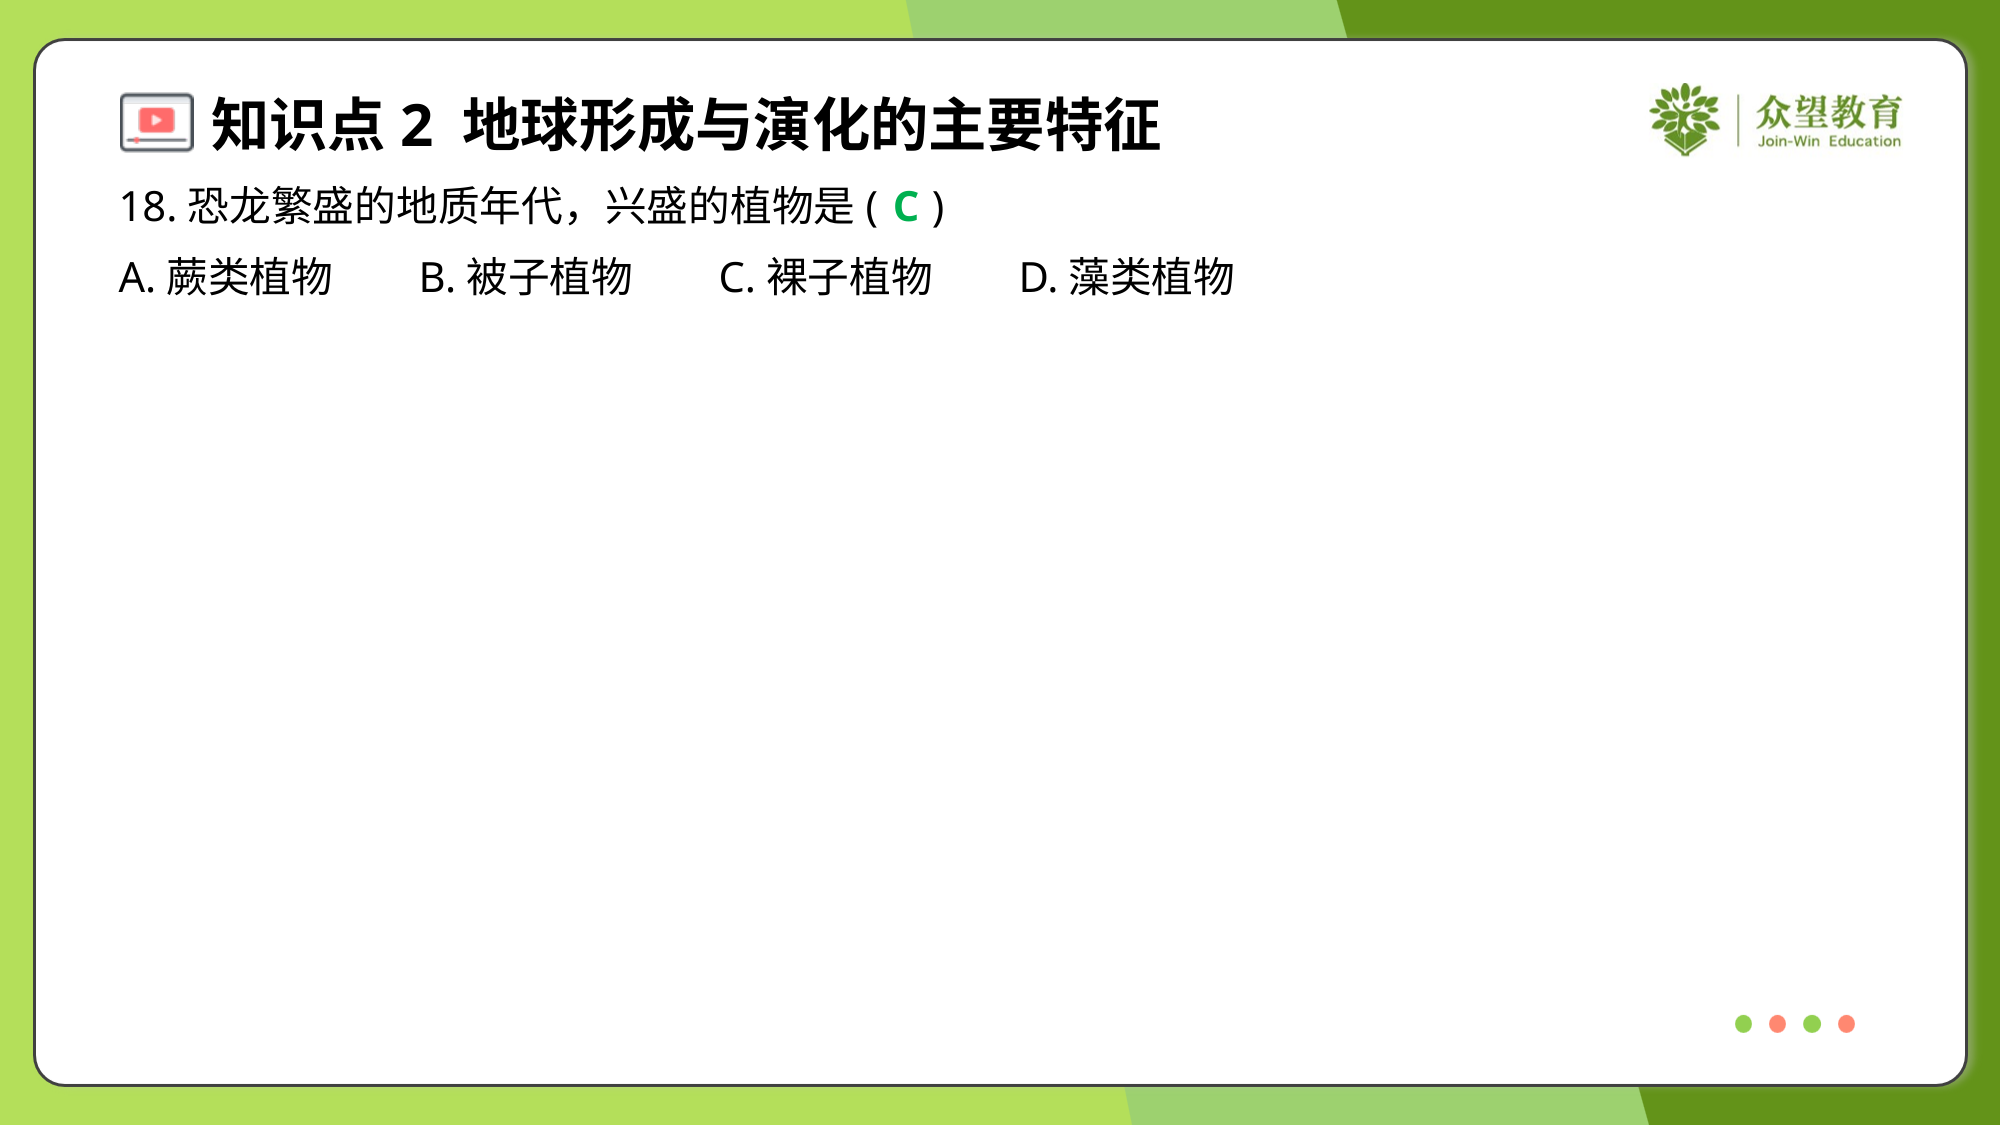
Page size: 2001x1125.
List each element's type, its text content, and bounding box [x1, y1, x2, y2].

picture [0, 0, 2000, 1125]
text_box 18.恐龙繁盛的地质年代，兴盛的植物是( ) [118, 158, 877, 229]
text_box A.蕨类植物 B.被子植物 C.裸子植物 D.藻类植物 [118, 229, 1883, 301]
text_box 18.恐龙繁盛的地质年代，兴盛的植物是( ) [936, 158, 1883, 229]
text_box C [877, 158, 936, 229]
